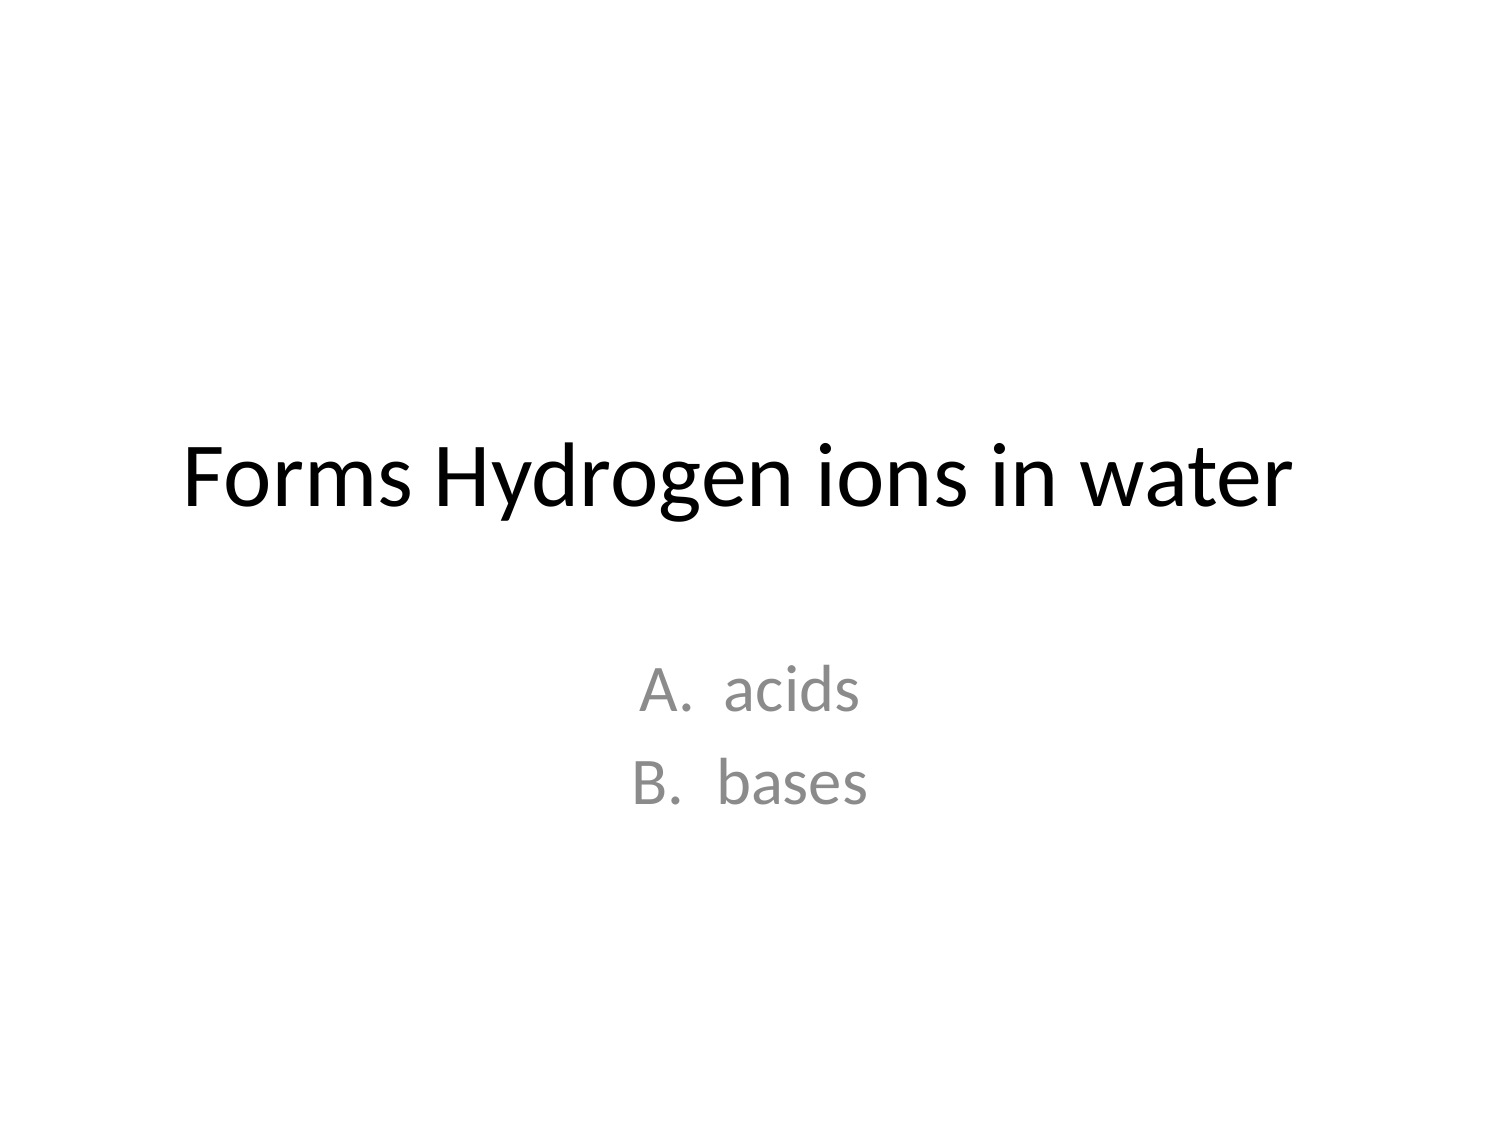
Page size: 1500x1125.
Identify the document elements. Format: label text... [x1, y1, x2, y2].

subtitle acids bases [225, 637, 1275, 925]
title Forms Hydrogen ions in water [112, 349, 1388, 591]
